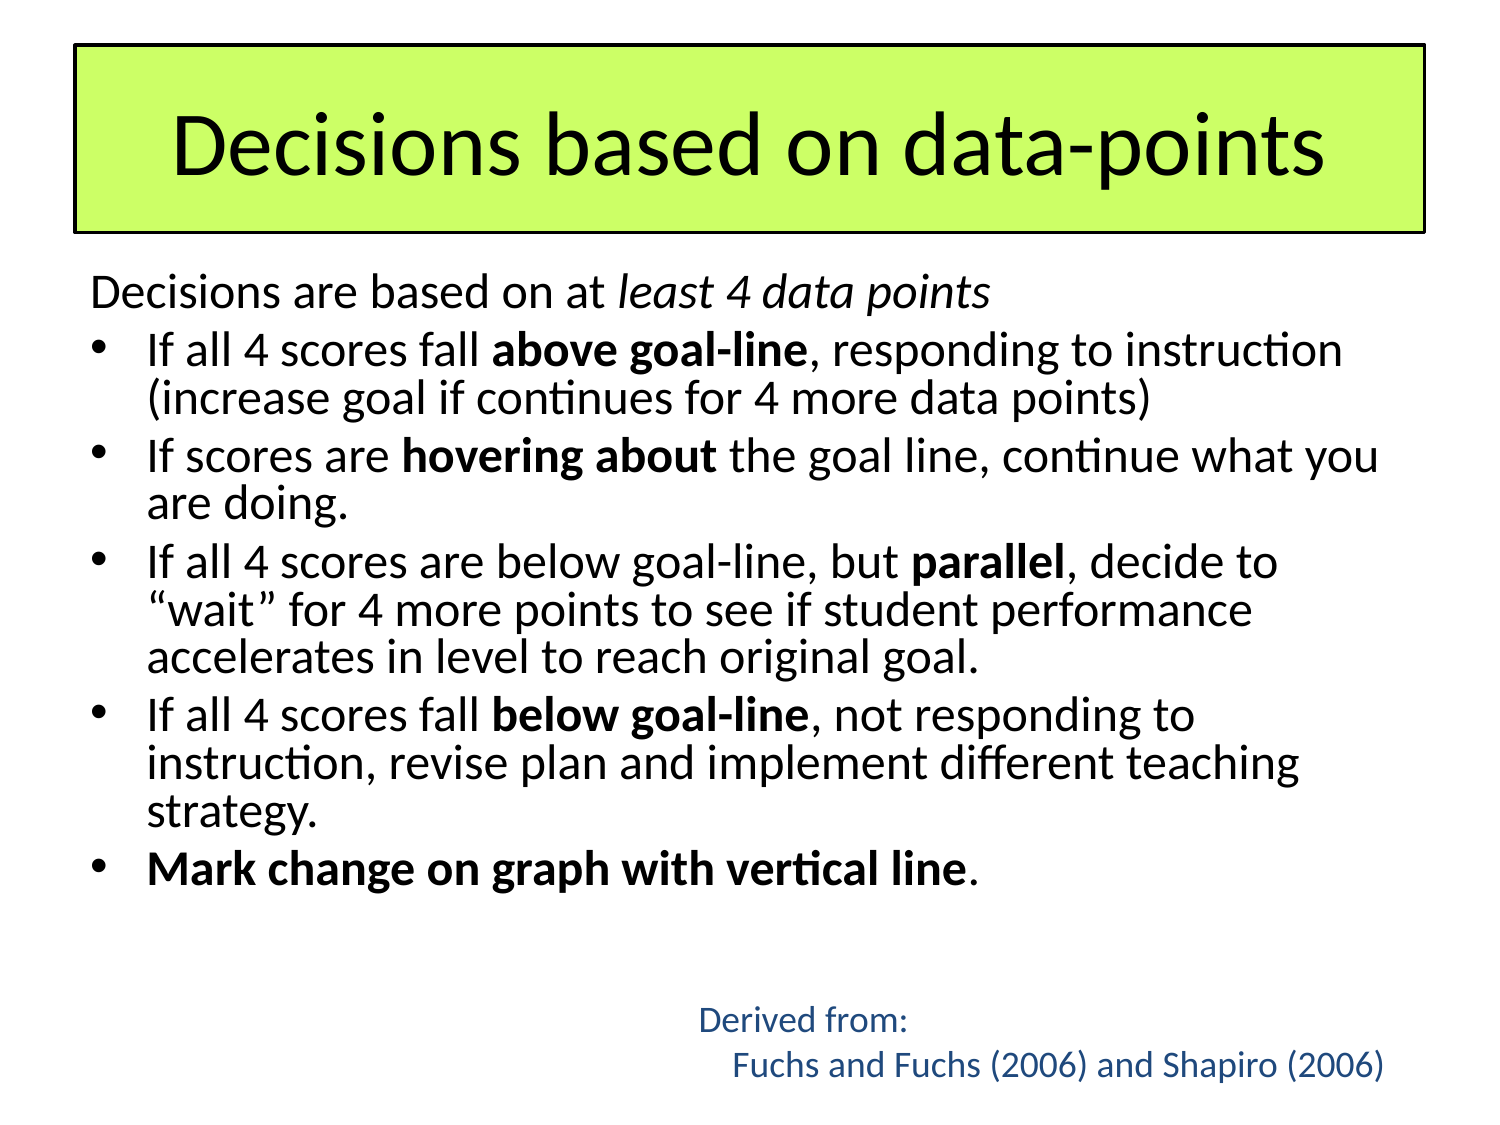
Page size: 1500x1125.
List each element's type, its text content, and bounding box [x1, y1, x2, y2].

text_box Decisions based on data-points [74, 45, 1425, 233]
text_box Derived from: Fuchs and Fuchs (2006) and Shapiro (2006) [683, 987, 1401, 1093]
list Decisions are based on at least 4 data points If all 4 scores fall above goal-line, responding to instruction (increase goal if continues for 4 more data points) If scores are hovering about the goal line, continue what you are doing. If all 4 scores are below goal-line, but parallel, decide to “wait” for 4 more points to see if student performance accelerates in level to reach original goal. If all 4 scores fall below goal-line, not responding to instruction, revise plan and implement different teaching strategy. Mark change on graph with vertical line. [75, 262, 1425, 1005]
text_box [575, 787, 766, 893]
